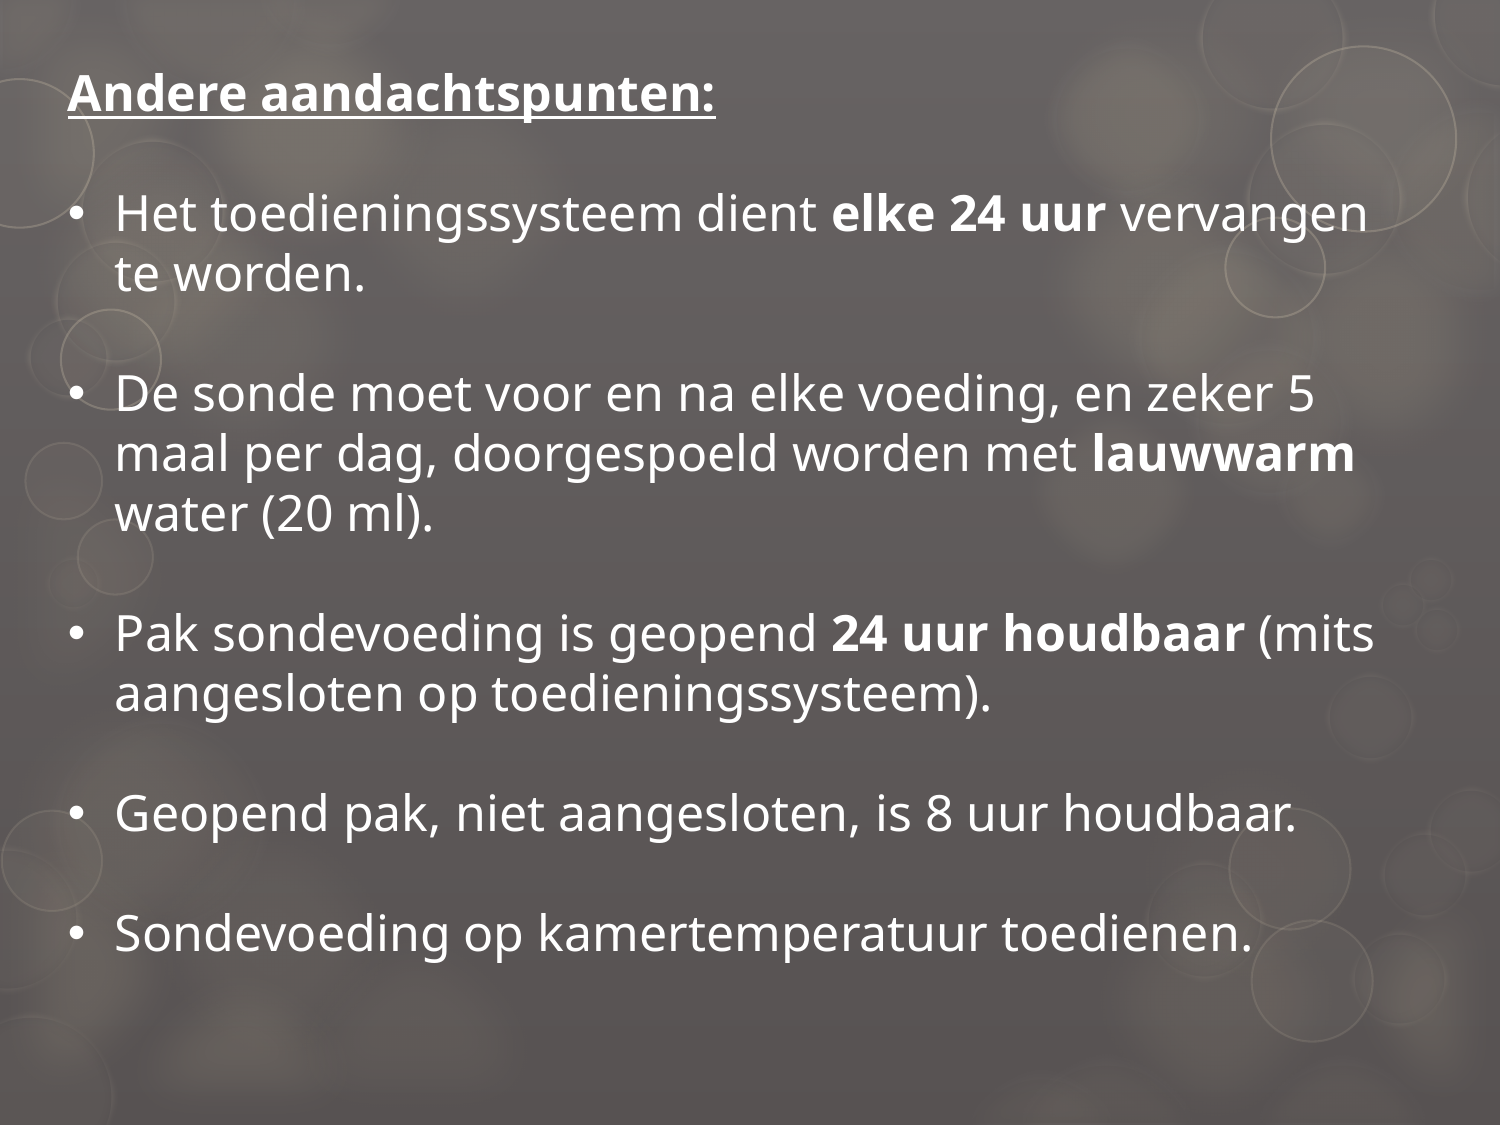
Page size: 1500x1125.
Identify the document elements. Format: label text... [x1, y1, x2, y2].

text_box Andere aandachtspunten: Het toedieningssysteem dient elke 24 uur vervangen te worden. De sonde moet voor en na elke voeding, en zeker 5 maal per dag, doorgespoeld worden met lauwwarm water (20 ml). Pak sondevoeding is geopend 24 uur houdbaar (mits aangesloten op toedieningssysteem). Geopend pak, niet aangesloten, is 8 uur houdbaar. Sondevoeding op kamertemperatuur toedienen. [53, 54, 1412, 970]
